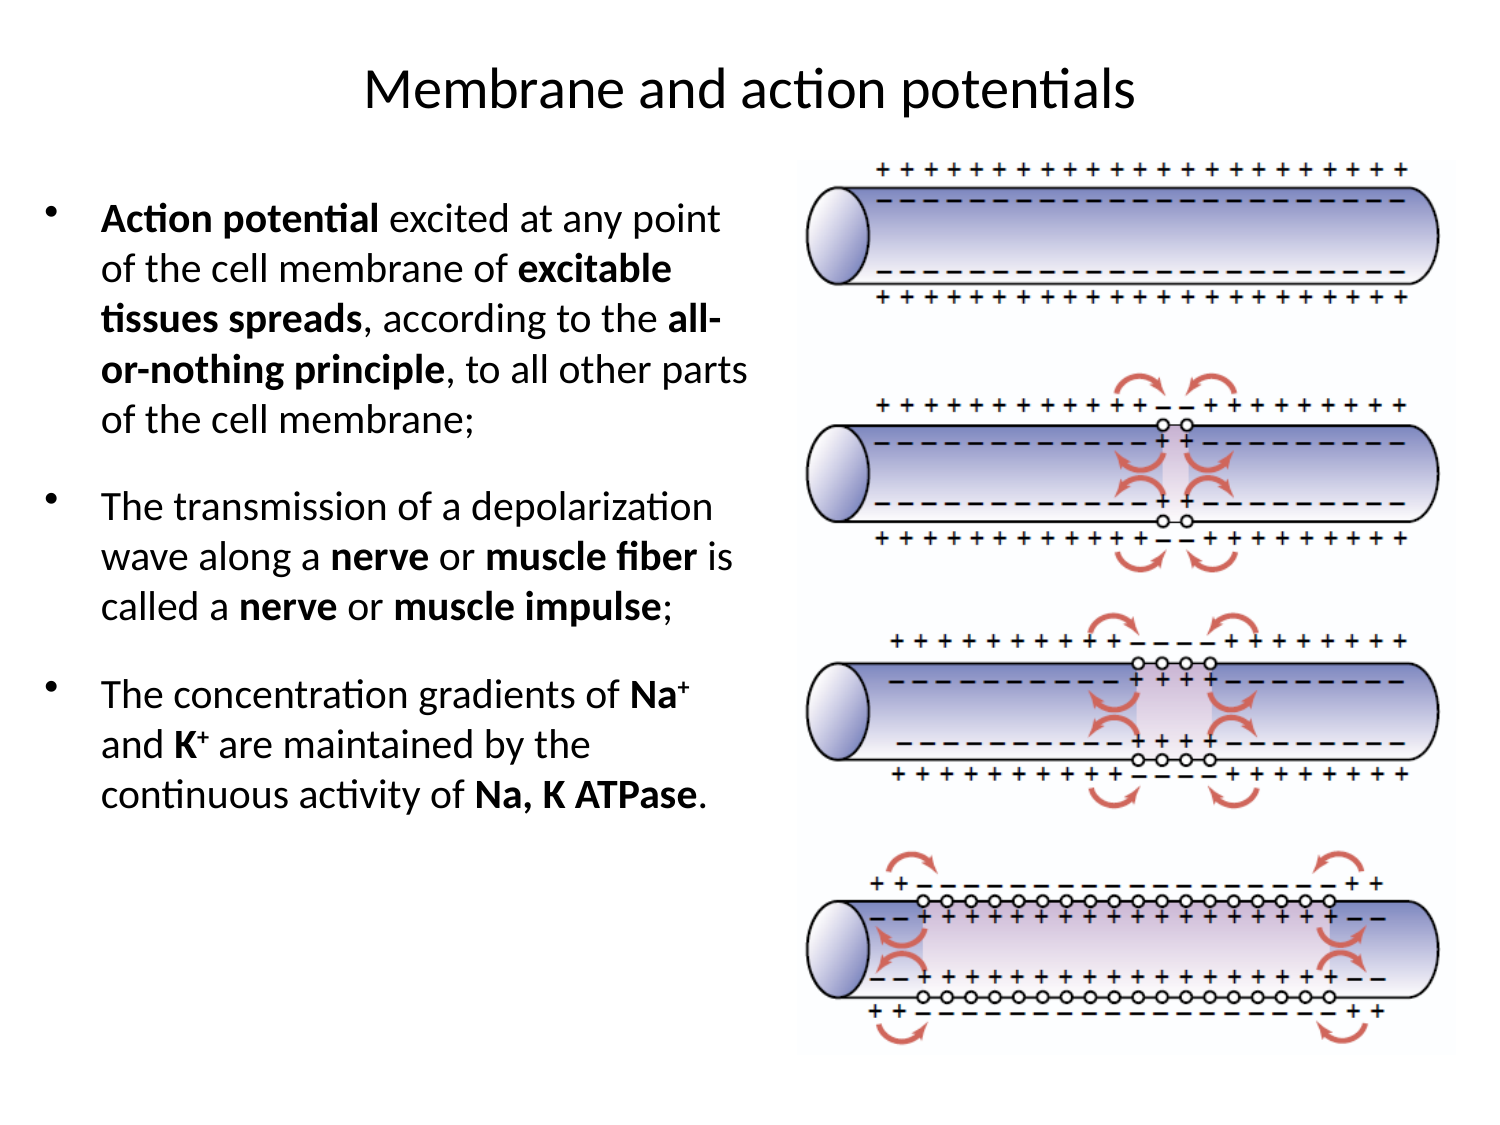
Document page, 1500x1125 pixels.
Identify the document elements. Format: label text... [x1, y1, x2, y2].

list Action potential excited at any point of the cell membrane of excitable tissues spreads, according to the all-or-nothing principle, to all other parts of the cell membrane; The transmission of a depolarization wave along a nerve or muscle fiber is called a nerve or muscle impulse; The concentration gradients of Na+ and K+ are maintained by the continuous activity of Na, K ATPase. [29, 125, 774, 1107]
picture [796, 160, 1456, 1055]
title Membrane and action potentials [74, 44, 1426, 126]
